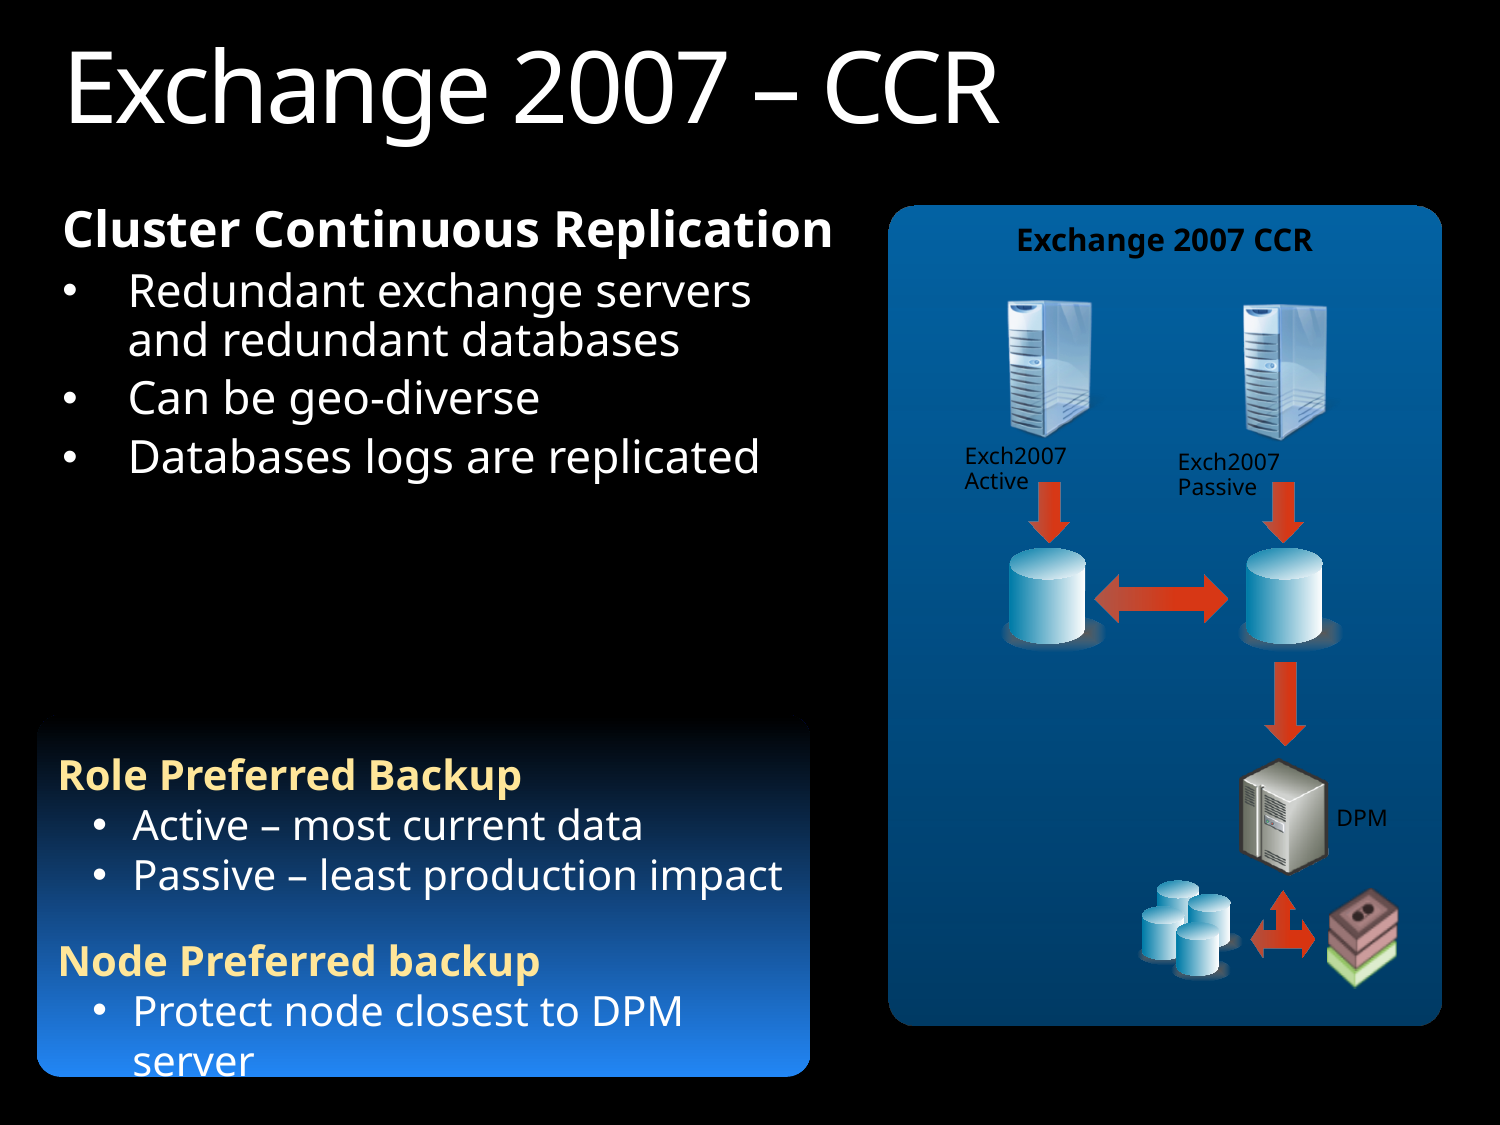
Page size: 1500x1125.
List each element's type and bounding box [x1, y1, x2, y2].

picture [980, 299, 1119, 439]
list [62, 204, 860, 559]
text_box [36, 714, 815, 1092]
picture [1238, 758, 1329, 876]
title [62, 37, 1438, 147]
picture [1215, 303, 1355, 443]
text_box [888, 205, 1442, 1026]
